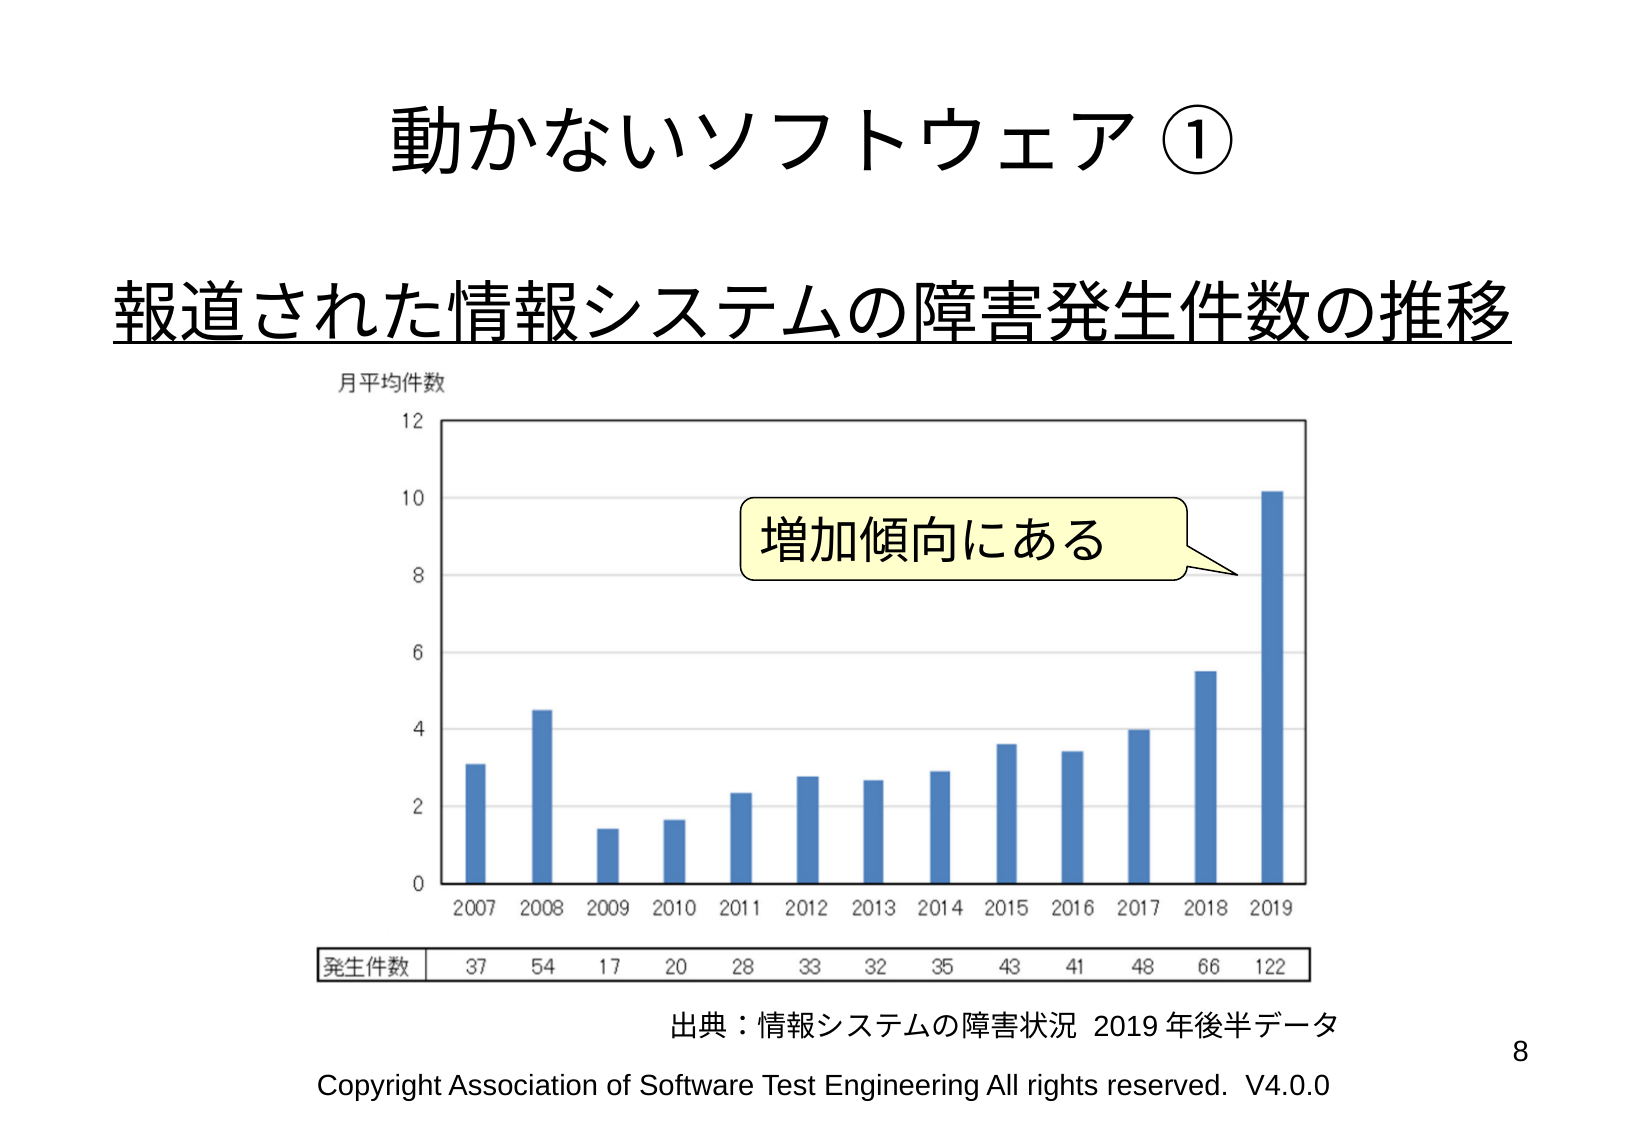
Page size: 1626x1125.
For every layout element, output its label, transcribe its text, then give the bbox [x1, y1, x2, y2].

title 動かないソフトウェア ① [81, 45, 1544, 233]
text_box 出典：情報システムの障害状況 2019年後半データ [102, 999, 1356, 1050]
slide_number ‹#› [1164, 1024, 1544, 1103]
footer Copyright Association of Software Test Engineering All rights reserved. V4.0.0 [233, 1058, 1415, 1103]
picture [307, 363, 1318, 992]
list 報道された情報システムの障害発生件数の推移 [81, 262, 1544, 364]
